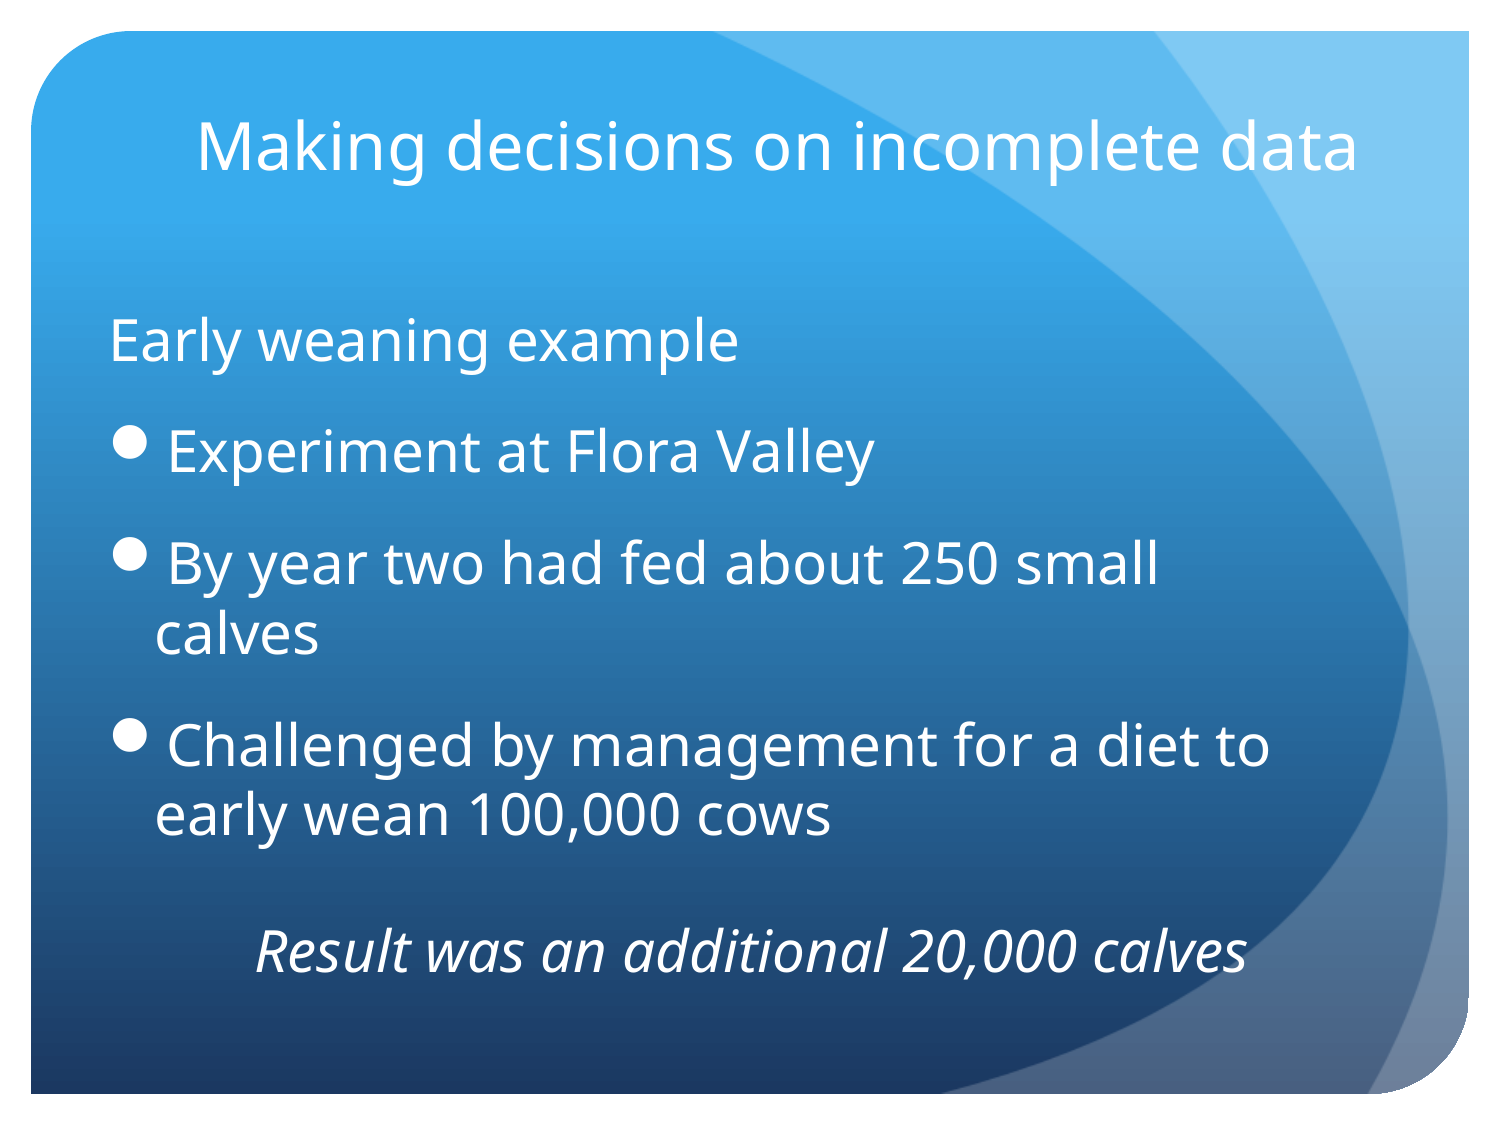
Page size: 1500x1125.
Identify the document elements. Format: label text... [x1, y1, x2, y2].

text_box Making decisions on incomplete data [127, 96, 1429, 192]
picture [24, 30, 1473, 1094]
text_box Result was an additional 20,000 calves [57, 906, 1446, 992]
list Early weaning example Experiment at Flora Valley By year two had fed about 250 small calves Challenged by management for a diet to early wean 100,000 cows [93, 295, 1338, 870]
